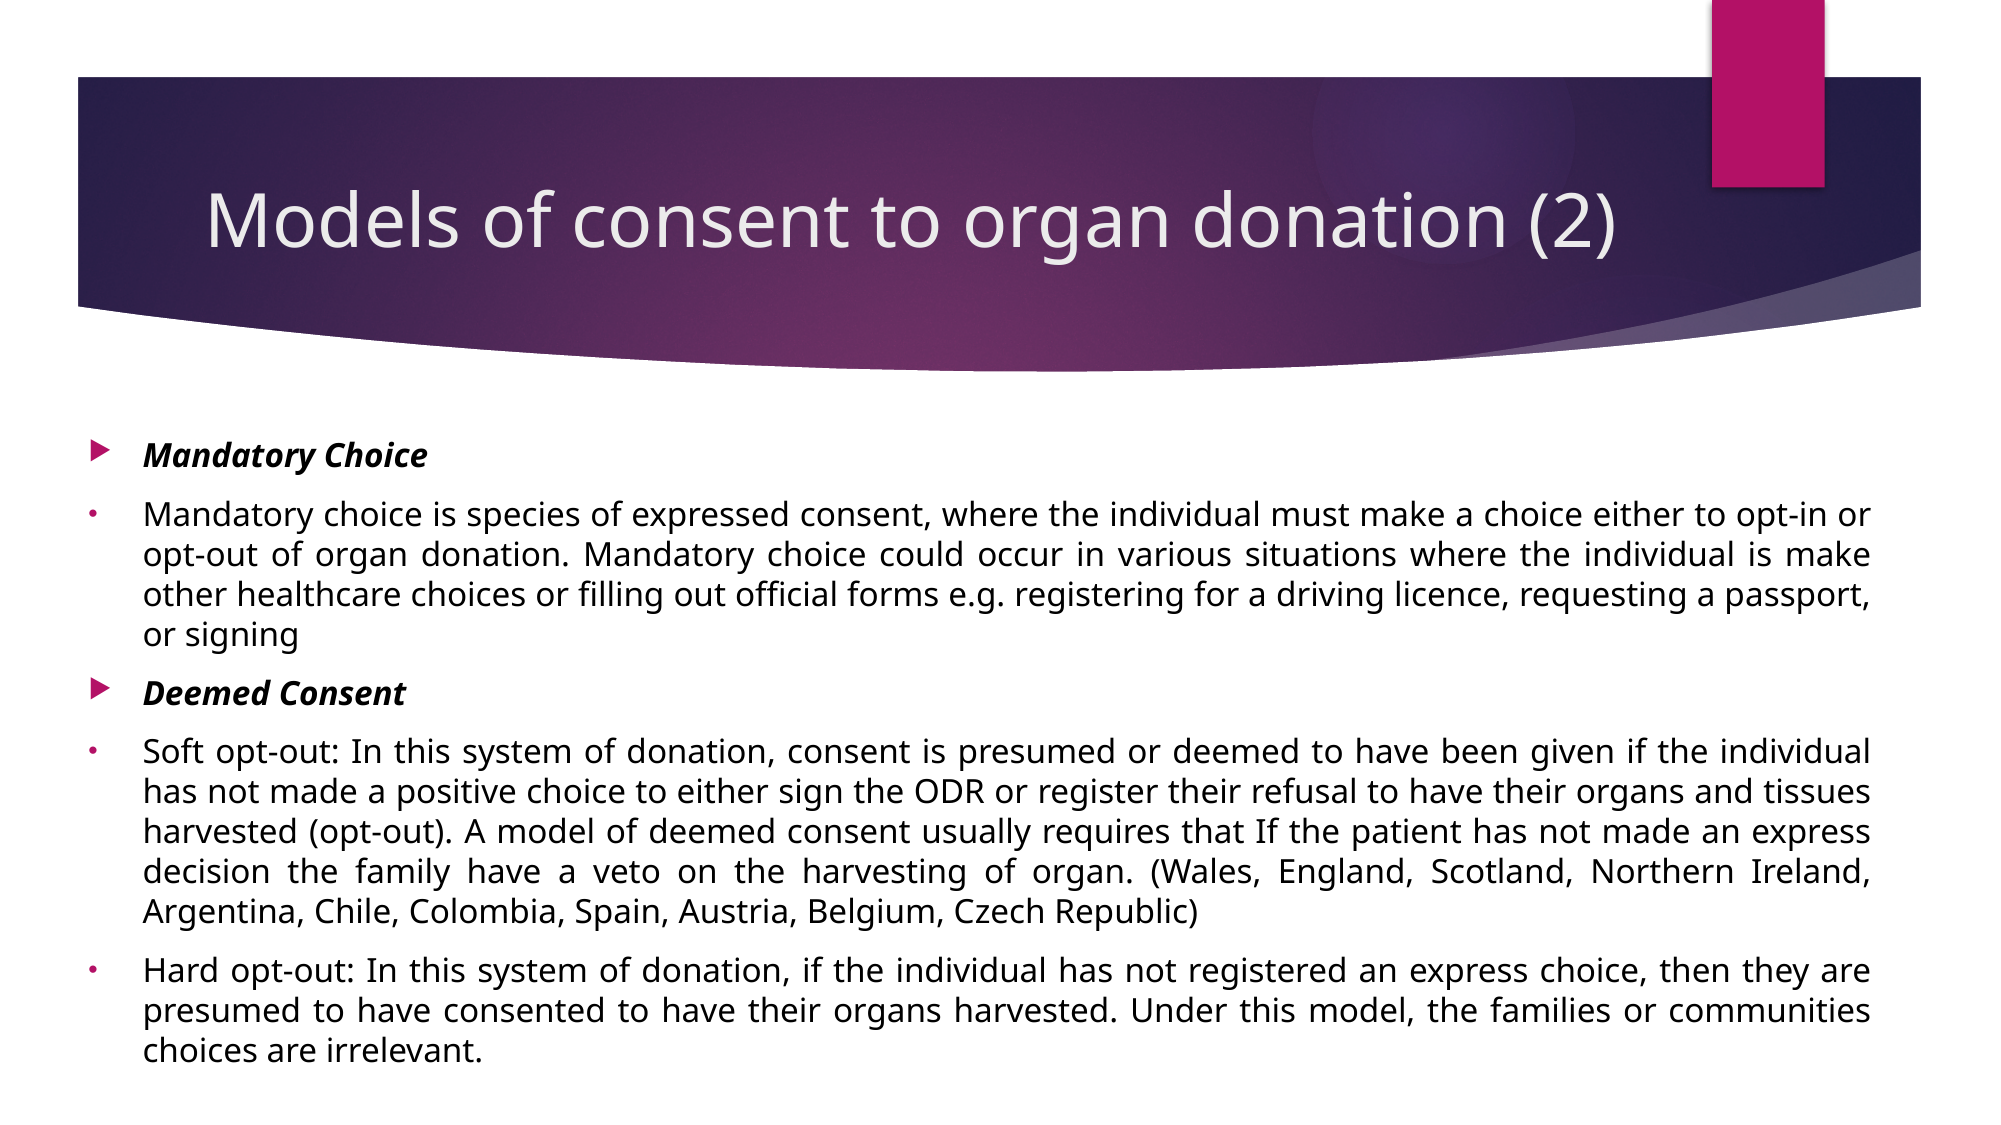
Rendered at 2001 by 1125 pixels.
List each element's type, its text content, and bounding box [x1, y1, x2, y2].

list Mandatory Choice Mandatory choice is species of expressed consent, where the individual must make a choice either to opt-in or opt-out of organ donation. Mandatory choice could occur in various situations where the individual is make other healthcare choices or filling out official forms e.g. registering for a driving licence, requesting a passport, or signing Deemed Consent Soft opt-out: In this system of donation, consent is presumed or deemed to have been given if the individual has not made a positive choice to either sign the ODR or register their refusal to have their organs and tissues harvested (opt-out). A model of deemed consent usually requires that If the patient has not made an express decision the family have a veto on the harvesting of organ. (Wales, England, Scotland, Northern Ireland, Argentina, Chile, Colombia, Spain, Austria, Belgium, Czech Republic) Hard opt-out: In this system of donation, if the individual has not registered an express choice, then they are presumed to have consented to have their organs harvested. Under this model, the families or communities choices are irrelevant. [73, 427, 1890, 1079]
title Models of consent to organ donation (2) [189, 159, 1698, 276]
